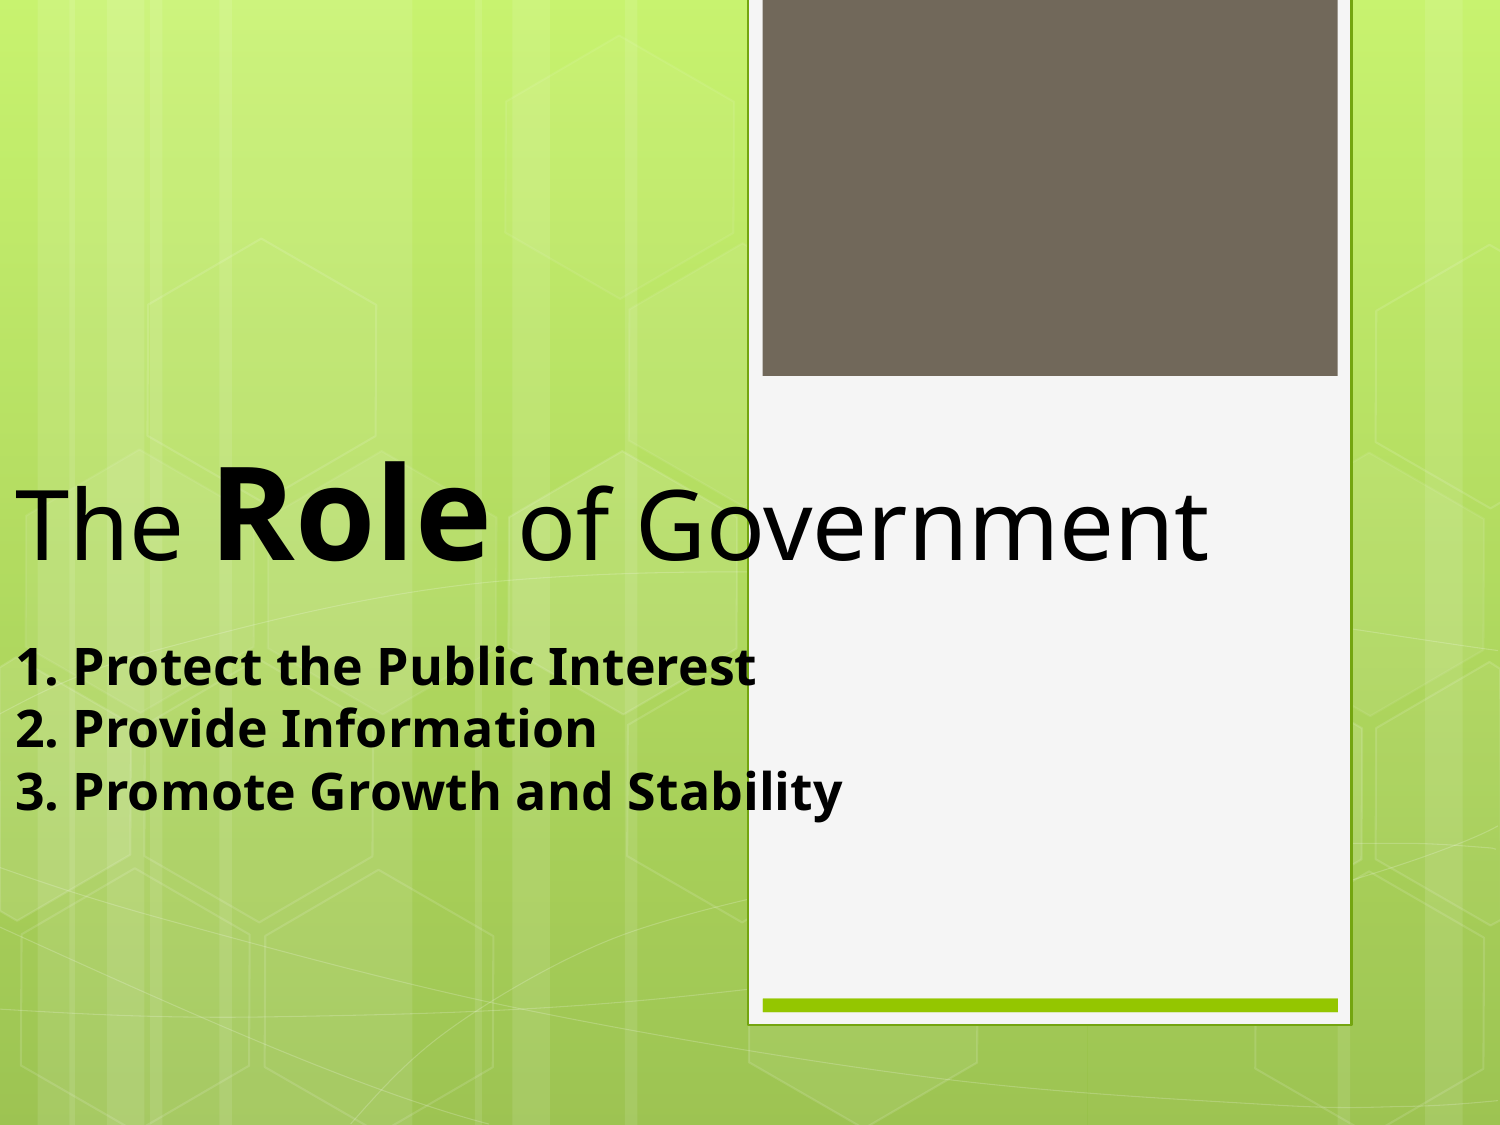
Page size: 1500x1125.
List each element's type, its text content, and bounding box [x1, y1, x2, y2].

title The Role of Government 1. Protect the Public Interest 2. Provide Information 3. Promote Growth and Stability [0, 62, 1500, 875]
